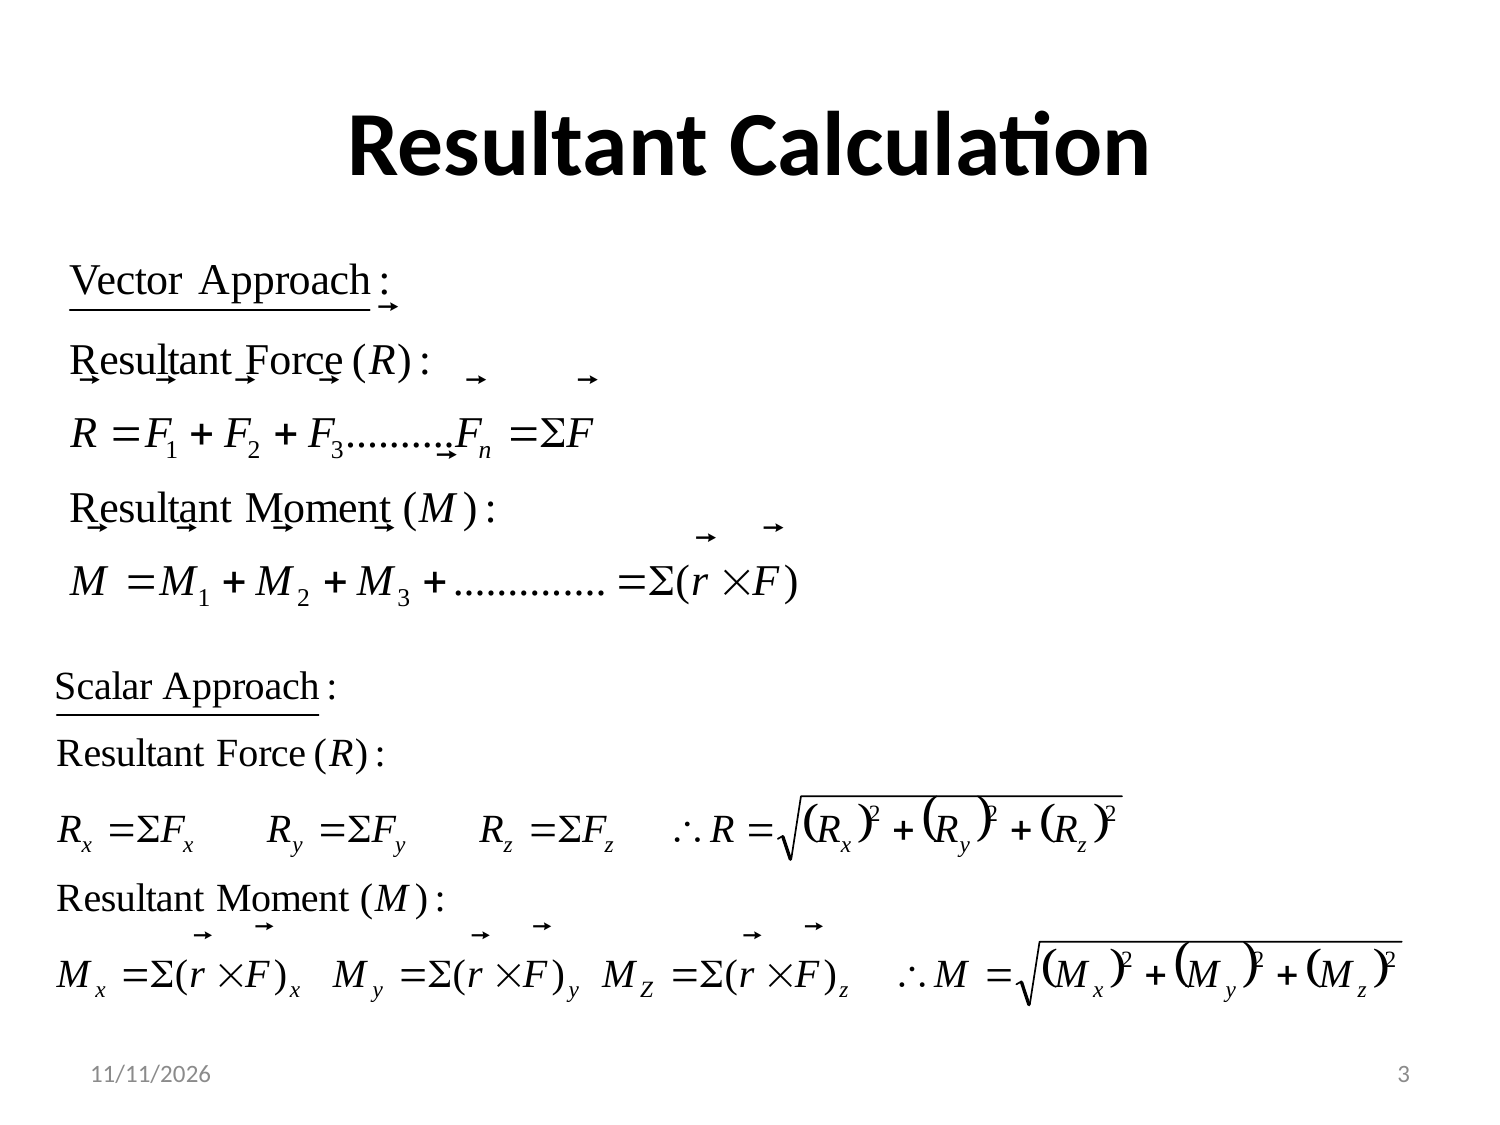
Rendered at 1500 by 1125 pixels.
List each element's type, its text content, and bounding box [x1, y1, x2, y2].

title Resultant Calculation [75, 45, 1425, 233]
slide_number 3 [1074, 1042, 1425, 1103]
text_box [49, 662, 1411, 1017]
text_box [62, 249, 806, 617]
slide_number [75, 1042, 425, 1103]
